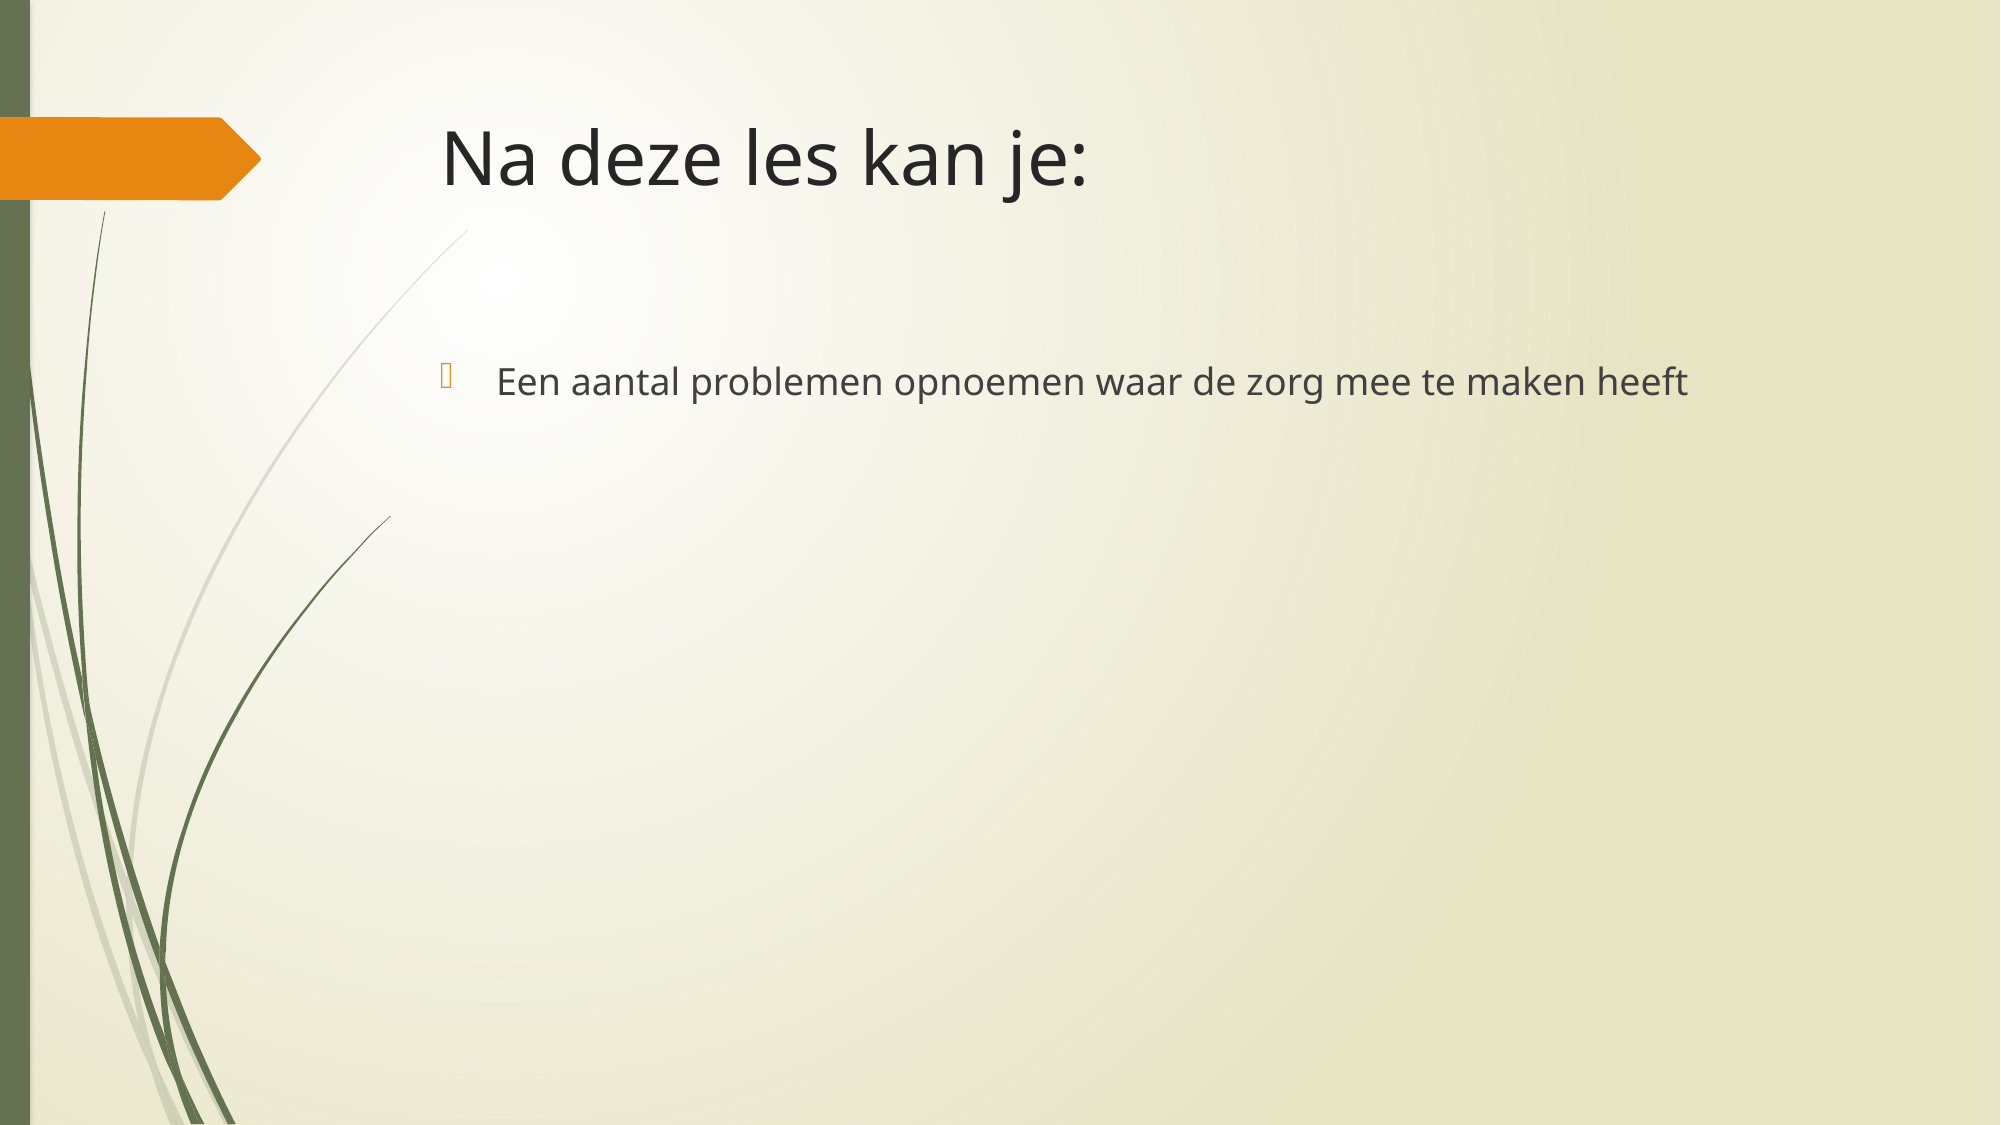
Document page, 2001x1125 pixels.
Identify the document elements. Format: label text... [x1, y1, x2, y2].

list Een aantal problemen opnoemen waar de zorg mee te maken heeft [424, 350, 1888, 970]
title Na deze les kan je: [425, 102, 1888, 313]
